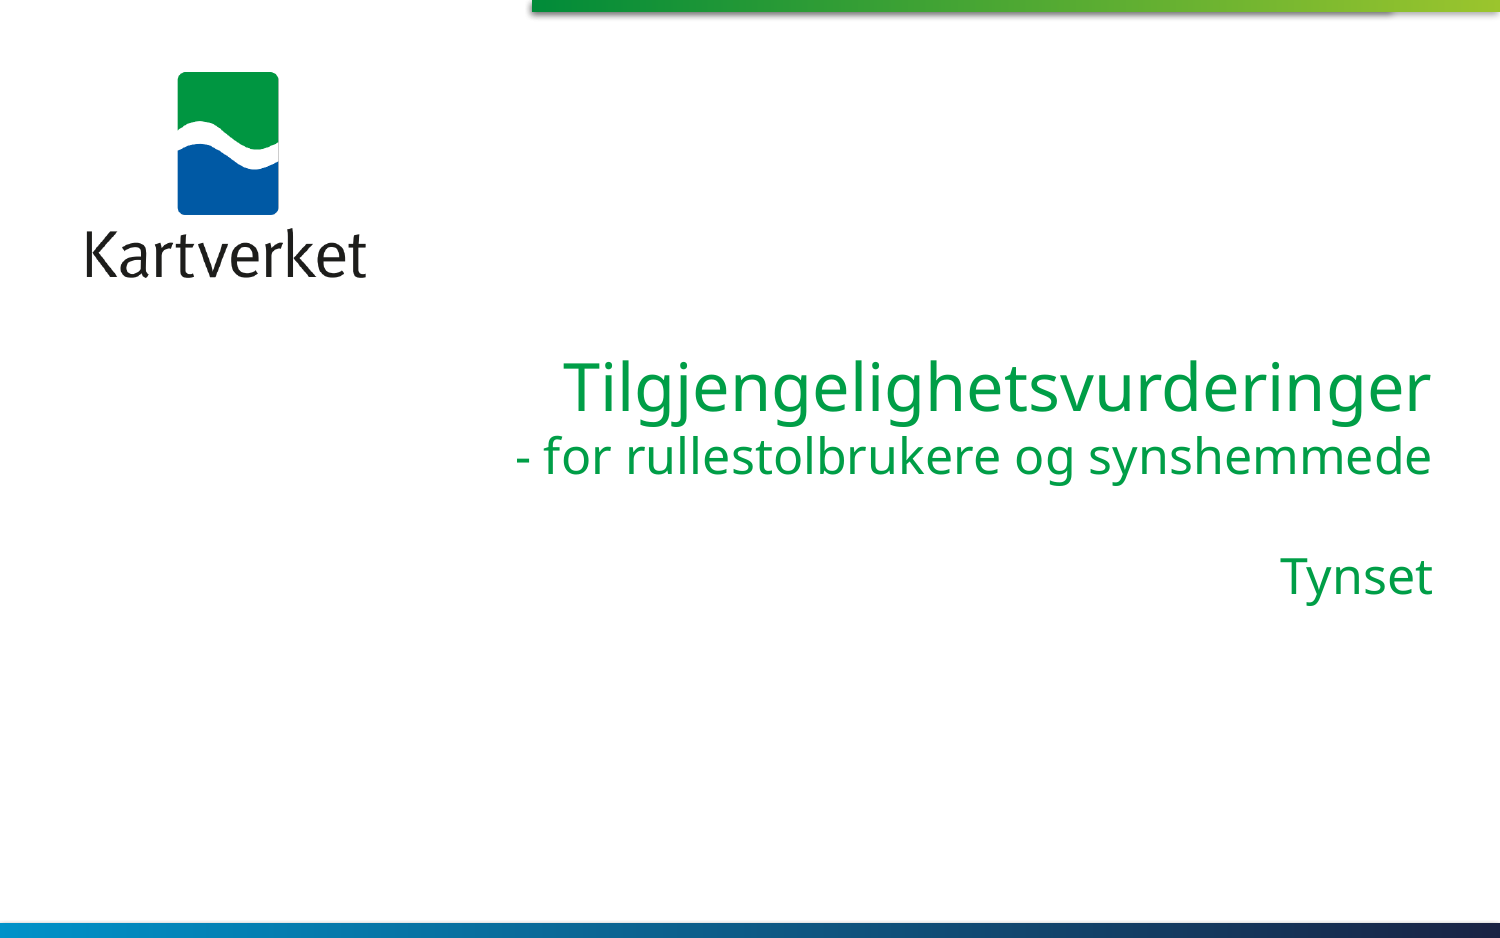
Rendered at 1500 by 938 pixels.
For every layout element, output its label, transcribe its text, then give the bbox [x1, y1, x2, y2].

text_box Tilgjengelighetsvurderinger - for rullestolbrukere og synshemmede Tynset [66, 337, 1449, 613]
